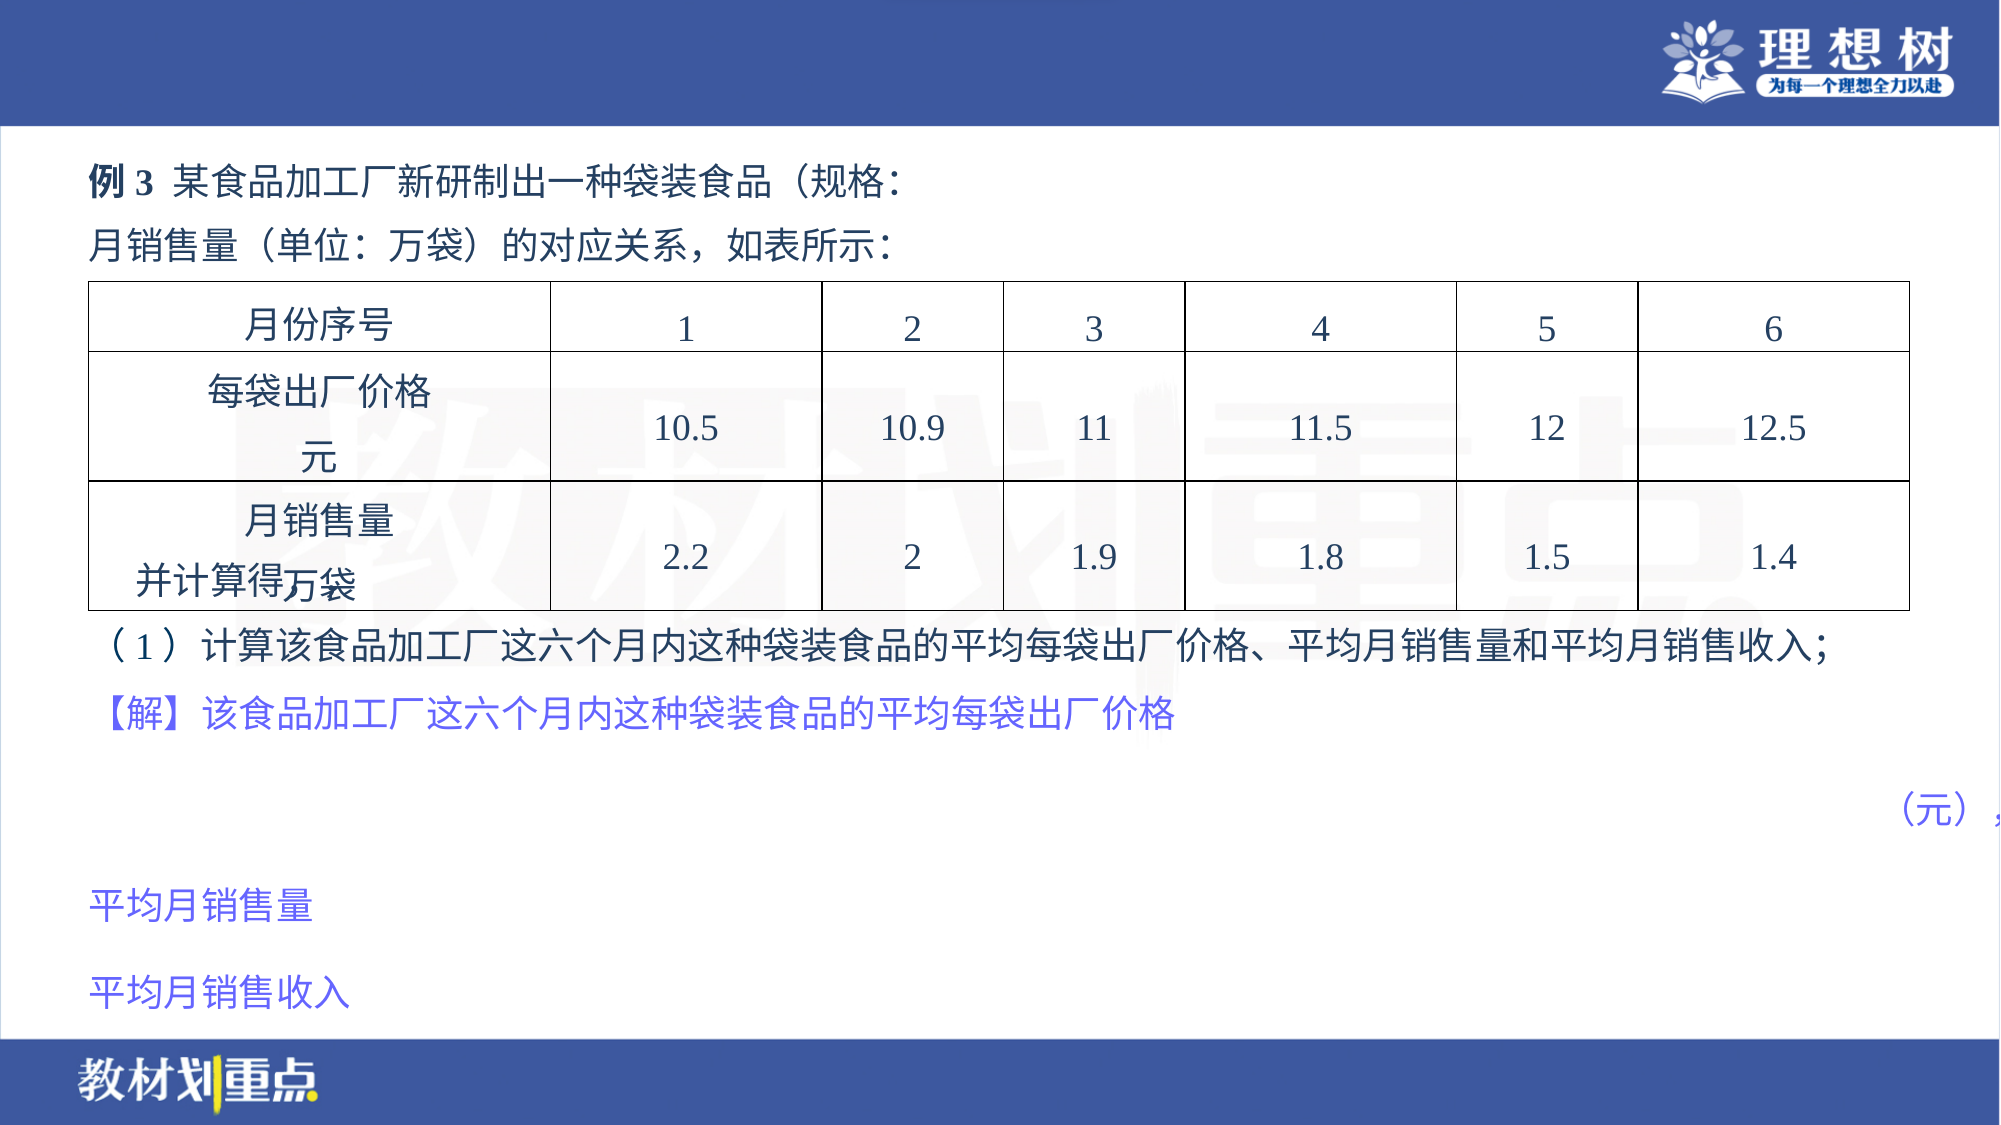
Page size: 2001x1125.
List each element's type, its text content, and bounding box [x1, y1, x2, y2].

text_box （1）计算该食品加工厂这六个月内这种袋装食品的平均每袋出厂价格、平均月销售量和平均月销售收入； [88, 602, 1911, 661]
picture [0, 0, 2000, 1125]
